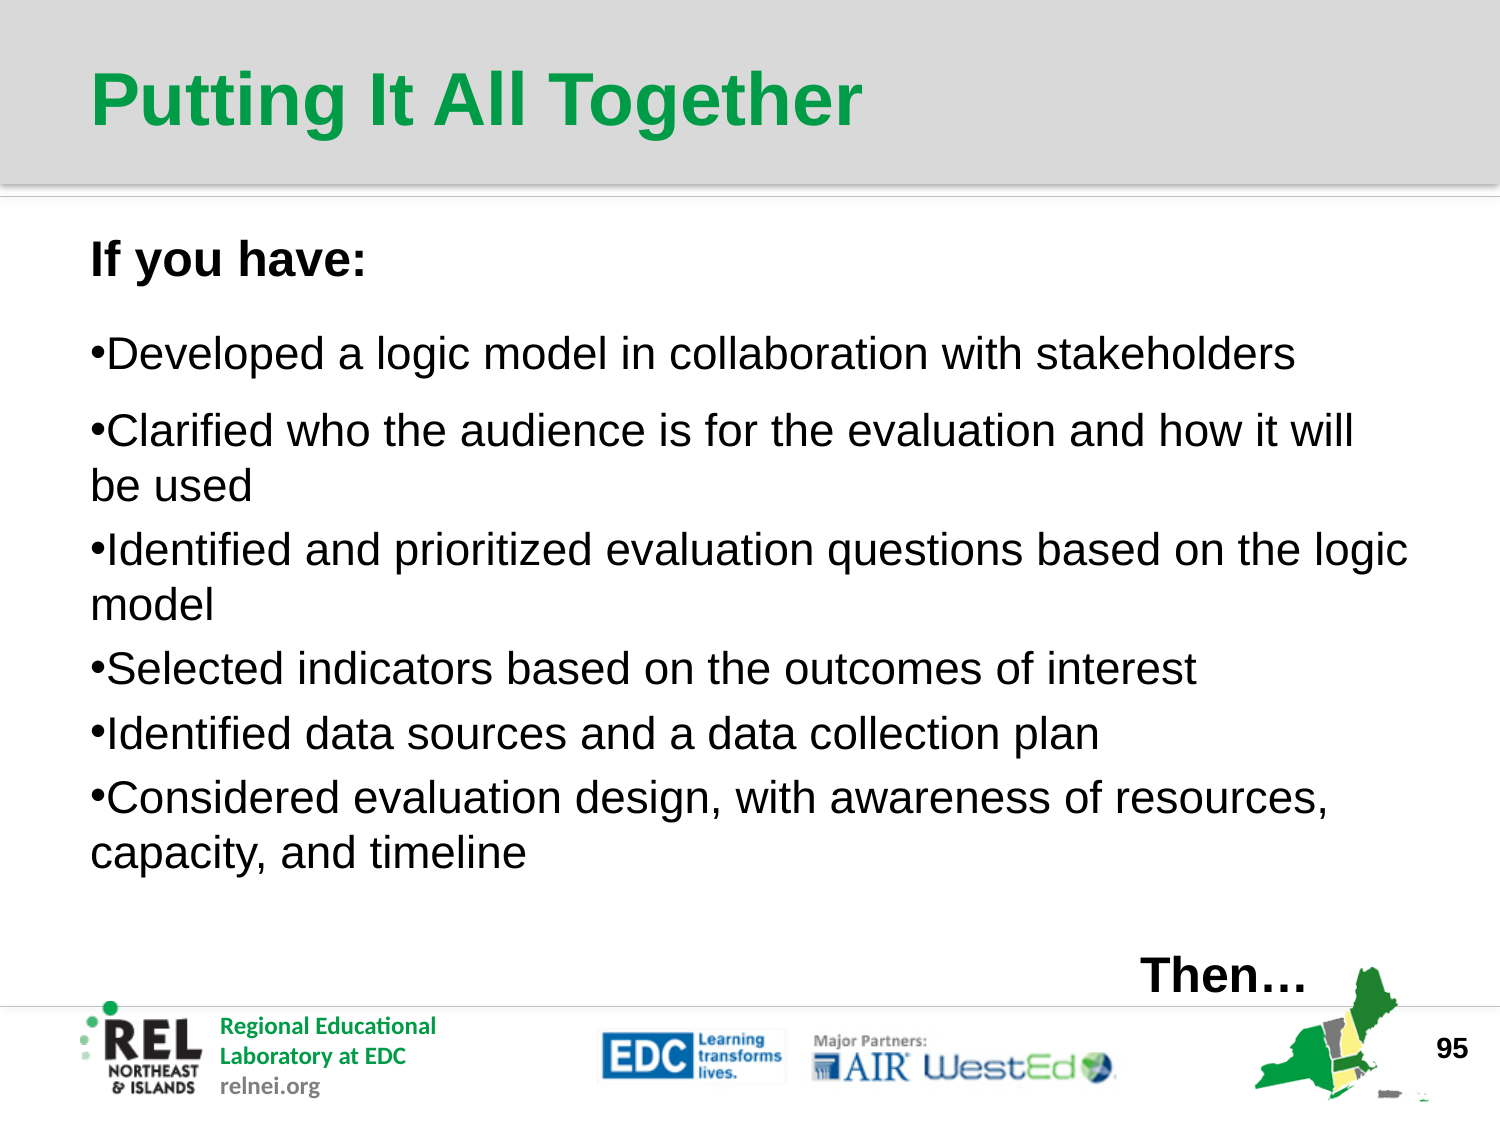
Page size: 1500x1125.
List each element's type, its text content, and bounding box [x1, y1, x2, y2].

title Putting It All Together [75, 25, 1425, 165]
list If you have: Developed a logic model in collaboration with stakeholders Clarified who the audience is for the evaluation and how it will be used Identified and prioritized evaluation questions based on the logic model Selected indicators based on the outcomes of interest Identified data sources and a data collection plan Considered evaluation design, with awareness of resources, capacity, and timeline Then… [75, 219, 1425, 982]
picture [1245, 964, 1442, 1103]
picture [80, 1001, 227, 1108]
slide_number 95 [1392, 1017, 1484, 1077]
picture [594, 1028, 1138, 1091]
